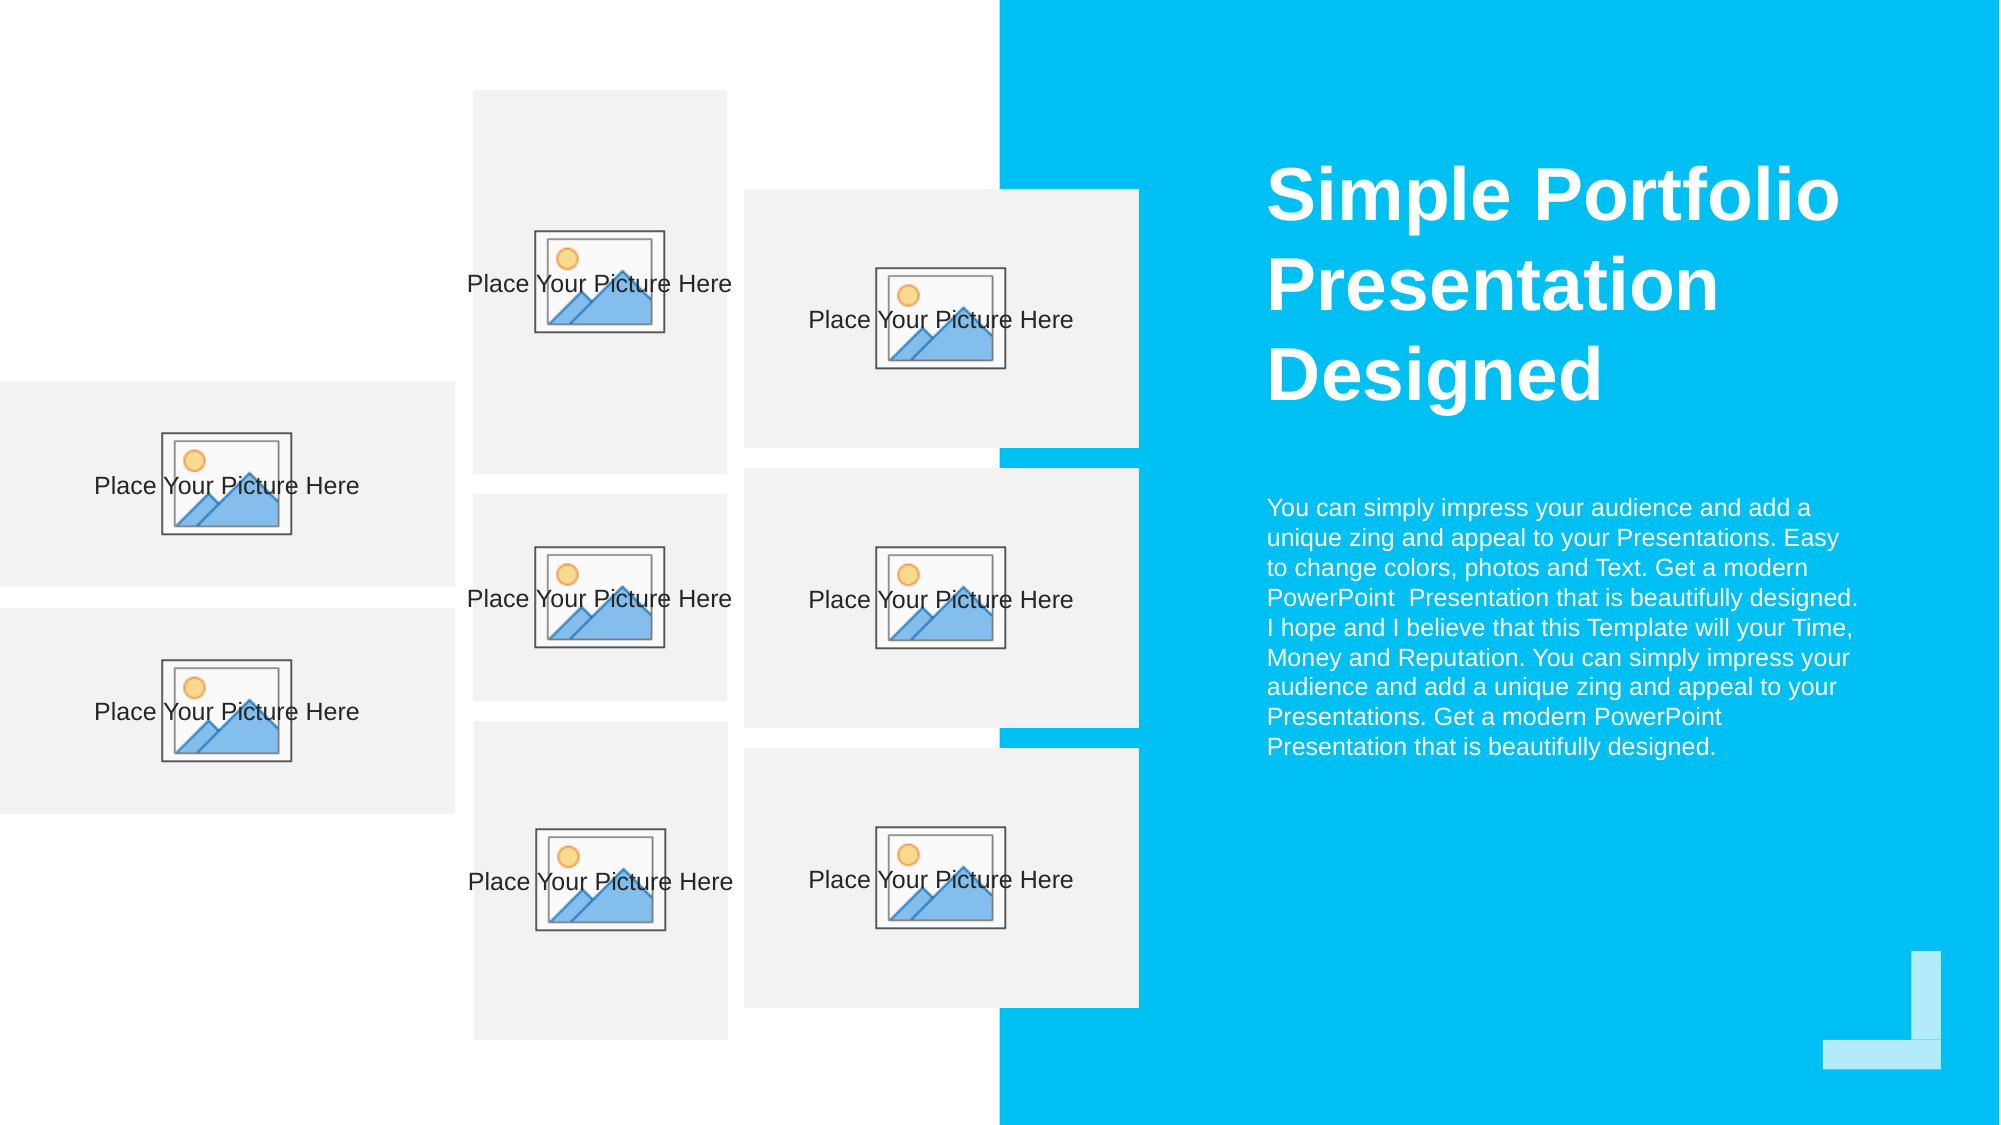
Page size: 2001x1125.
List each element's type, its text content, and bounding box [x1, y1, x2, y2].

text_box You can simply impress your audience and add a unique zing and appeal to your Presentations. Easy to change colors, photos and Text. Get a modern PowerPoint Presentation that is beautifully designed. I hope and I believe that this Template will your Time, Money and Reputation. You can simply impress your audience and add a unique zing and appeal to your Presentations. Get a modern PowerPoint Presentation that is beautifully designed. [1252, 483, 1876, 769]
picture [0, 380, 455, 588]
picture [474, 720, 729, 1040]
picture [743, 748, 1138, 1008]
picture [743, 188, 1138, 449]
picture [472, 90, 727, 475]
text_box Simple Portfolio Presentation Designed [1252, 138, 1909, 424]
picture [743, 468, 1138, 729]
picture [472, 494, 727, 701]
picture [0, 607, 455, 815]
